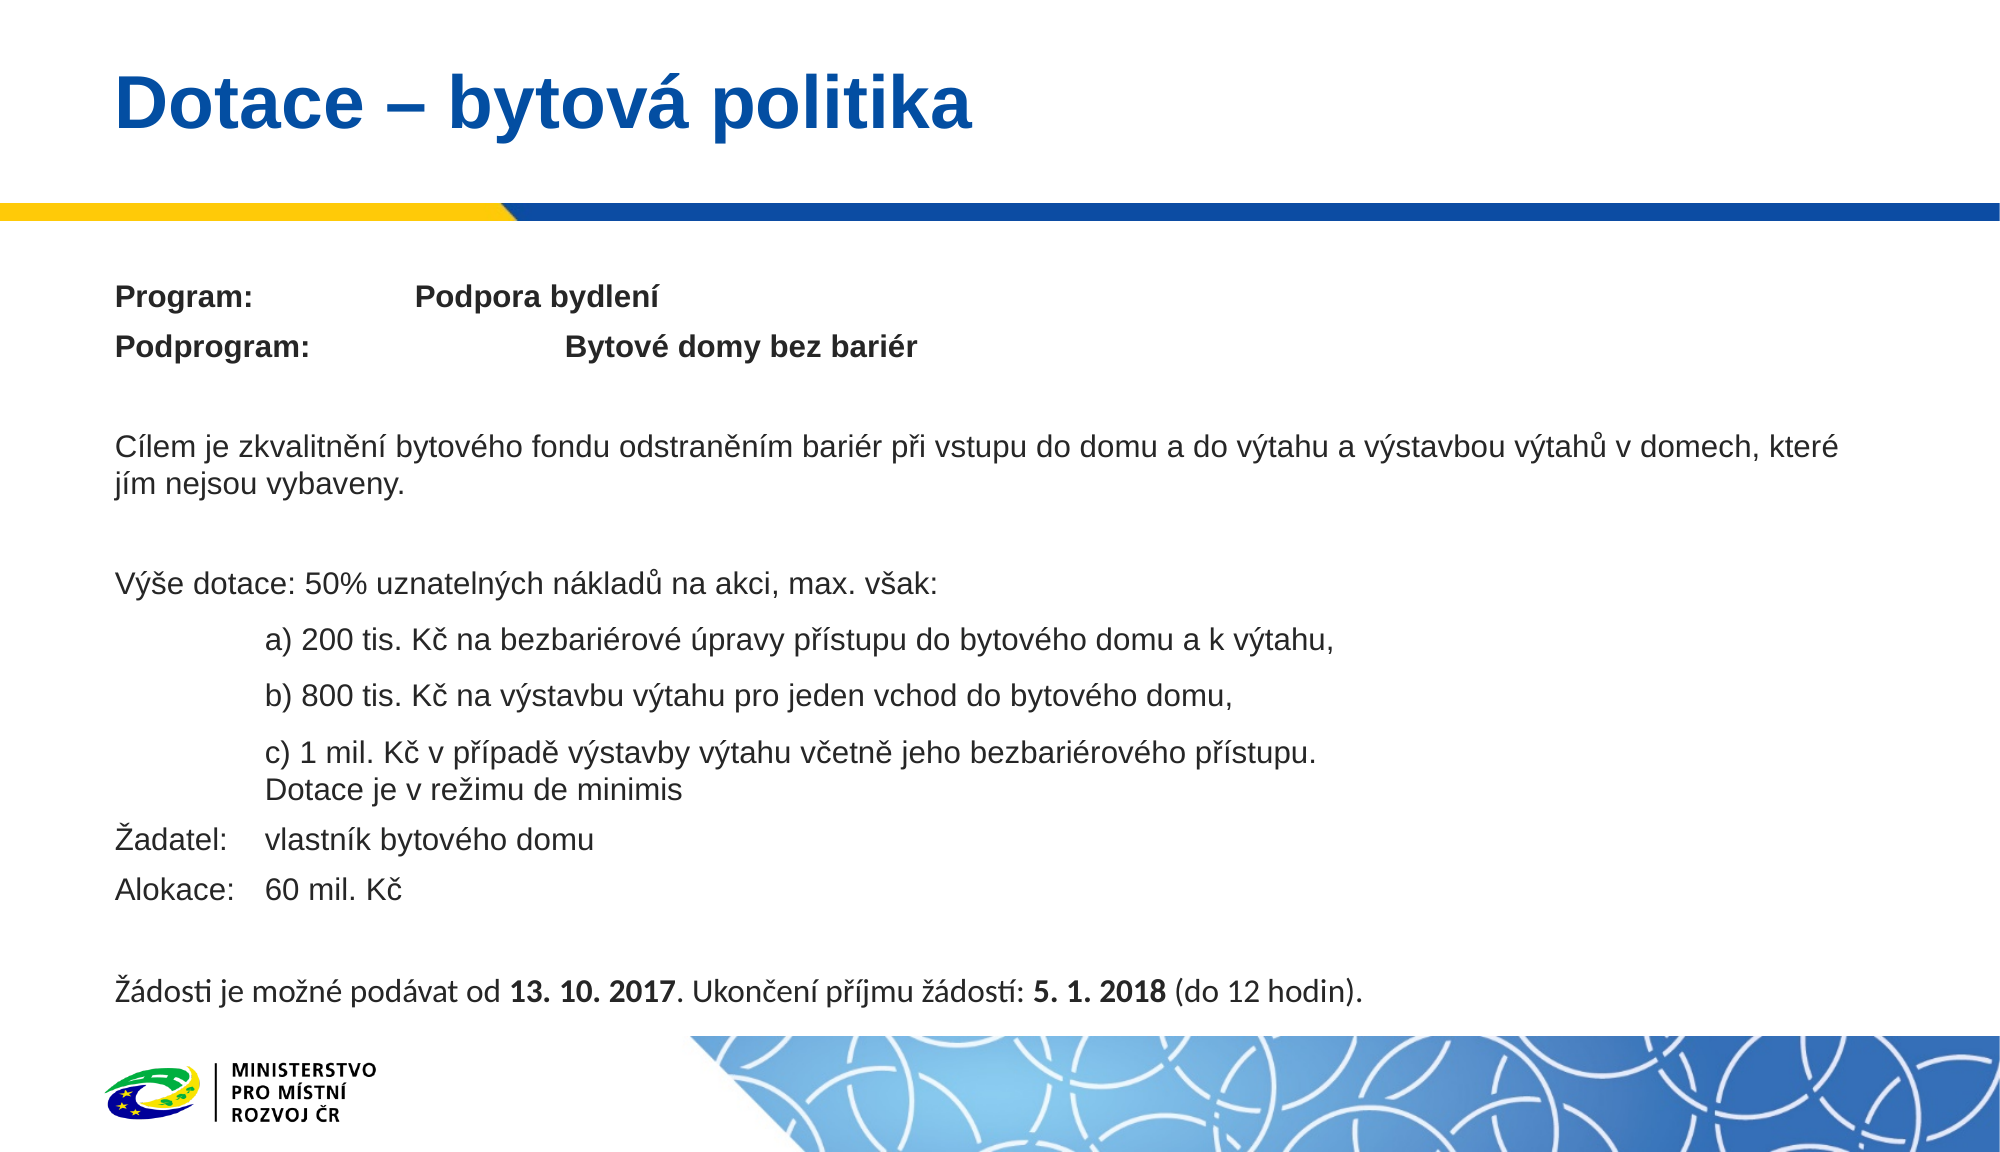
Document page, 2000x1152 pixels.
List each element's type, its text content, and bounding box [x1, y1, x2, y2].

title Dotace – bytová politika [99, 46, 1900, 198]
picture [95, 1035, 398, 1149]
picture [0, 203, 2000, 221]
picture [680, 1036, 2000, 1152]
list Program: Podpora bydlení Podprogram: Bytové domy bez bariér Cílem je zkvalitnění bytového fondu odstraněním bariér při vstupu do domu a do výtahu a výstavbou výtahů v domech, které jím nejsou vybaveny. Výše dotace: 50% uznatelných nákladů na akci, max. však: a) 200 tis. Kč na bezbariérové úpravy přístupu do bytového domu a k výtahu, b) 800 tis. Kč na výstavbu výtahu pro jeden vchod do bytového domu, c) 1 mil. Kč v případě výstavby výtahu včetně jeho bezbariérového přístupu. Dotace je v režimu de minimis Žadatel: vlastník bytového domu Alokace: 60 mil. Kč Žádosti je možné podávat od 13. 10. 2017. Ukončení příjmu žádostí: 5. 1. 2018 (do 12 hodin). [99, 268, 1900, 1029]
